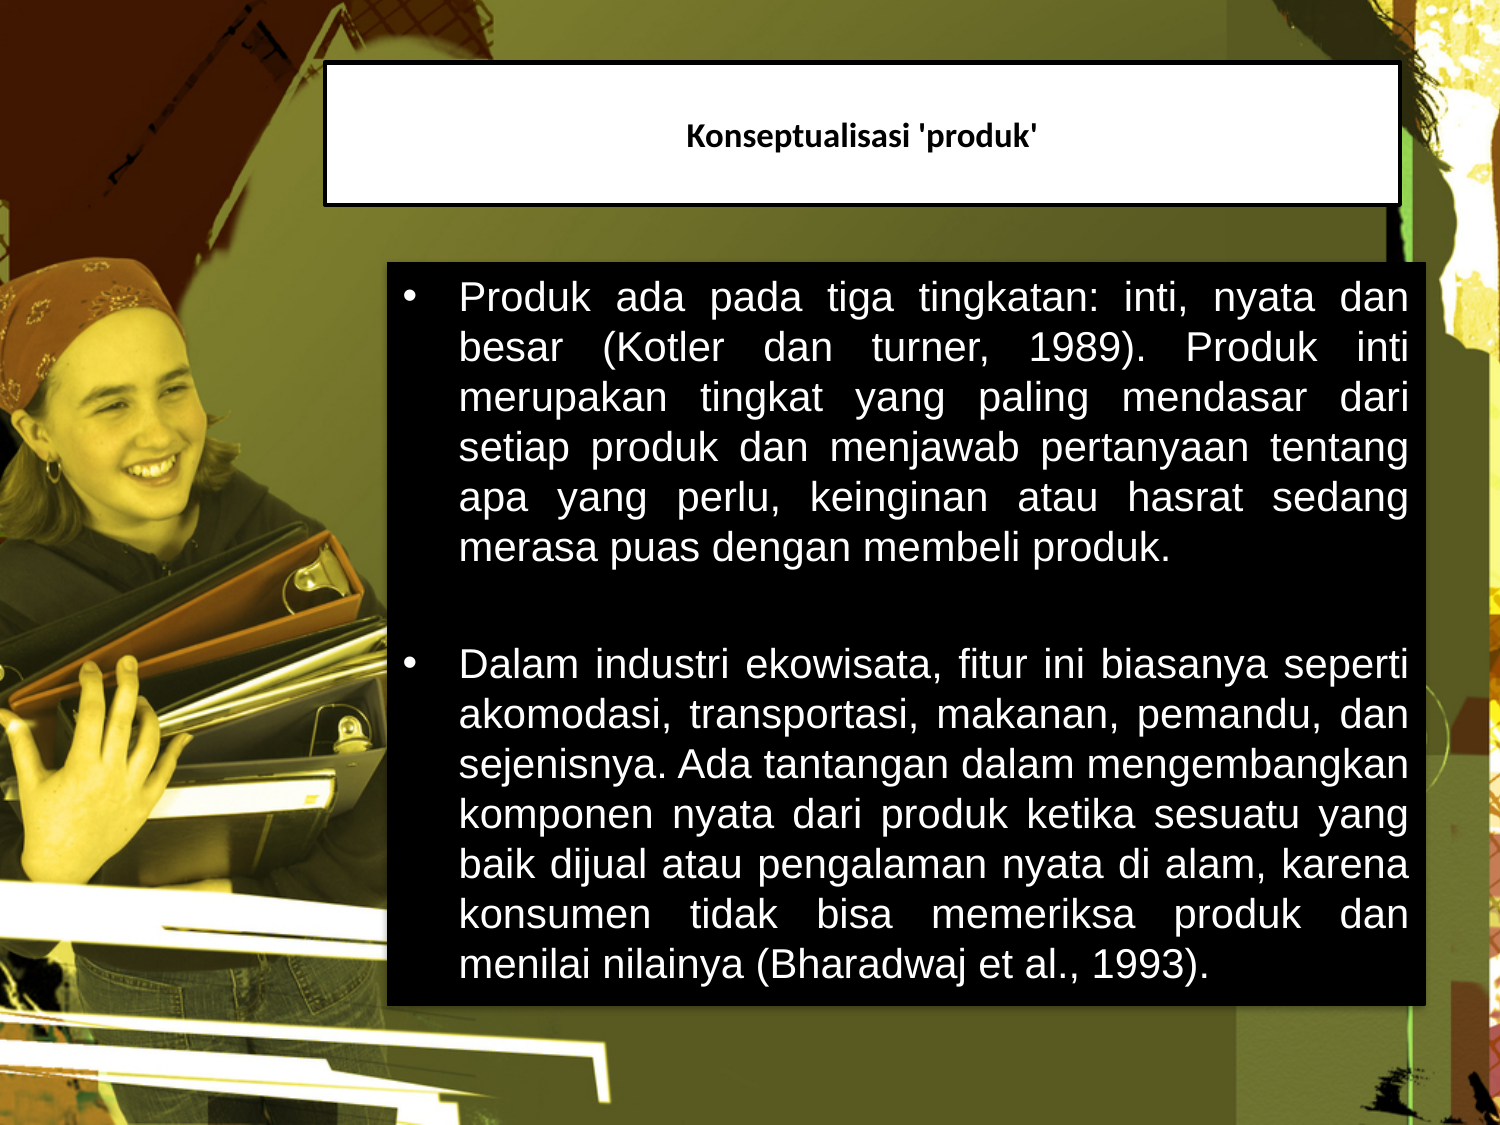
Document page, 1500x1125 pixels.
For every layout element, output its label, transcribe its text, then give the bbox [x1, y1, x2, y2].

title Konseptualisasi 'produk' [323, 60, 1402, 207]
picture [0, 0, 1500, 1125]
list Produk ada pada tiga tingkatan: inti, nyata dan besar (Kotler dan turner, 1989). Produk inti merupakan tingkat yang paling mendasar dari setiap produk dan menjawab pertanyaan tentang apa yang perlu, keinginan atau hasrat sedang merasa puas dengan membeli produk. Dalam industri ekowisata, fitur ini biasanya seperti akomodasi, transportasi, makanan, pemandu, dan sejenisnya. Ada tantangan dalam mengembangkan komponen nyata dari produk ketika sesuatu yang baik dijual atau pengalaman nyata di alam, karena konsumen tidak bisa memeriksa produk dan menilai nilainya (Bharadwaj et al., 1993). [387, 262, 1426, 1006]
